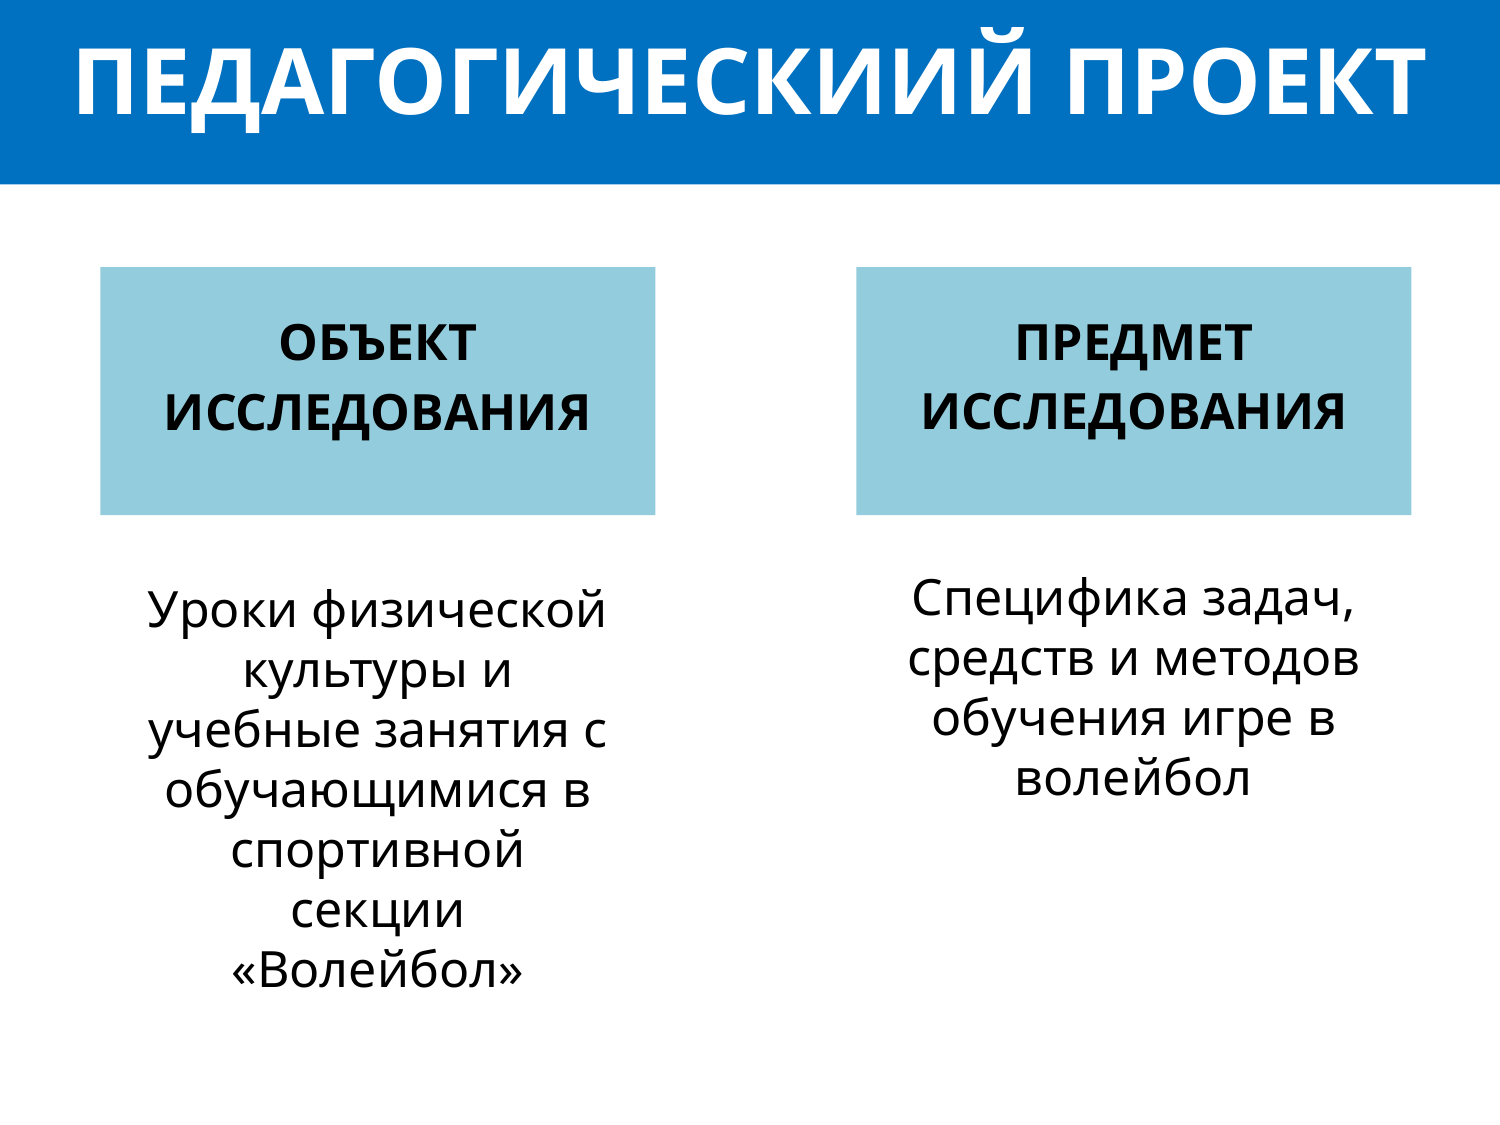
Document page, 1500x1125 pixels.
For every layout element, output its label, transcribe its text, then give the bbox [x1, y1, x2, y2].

text_box [0, 172, 1500, 186]
text_box [98, 265, 658, 517]
title ПЕДАГОГИЧЕСКИИЙ ПРОЕКТ [0, 0, 1500, 172]
text_box Специфика задач, средств и методов обучения игре в волейбол [879, 558, 1388, 1083]
text_box ПРЕДМЕТ ИССЛЕДОВАНИЯ [879, 302, 1388, 445]
text_box [854, 265, 1414, 517]
list ОБЪЕКТ ИССЛЕДОВАНИЯ [123, 302, 632, 445]
text_box Уроки физической культуры и учебные занятия с обучающимися в спортивной секции «Волейбол» [123, 569, 632, 1094]
